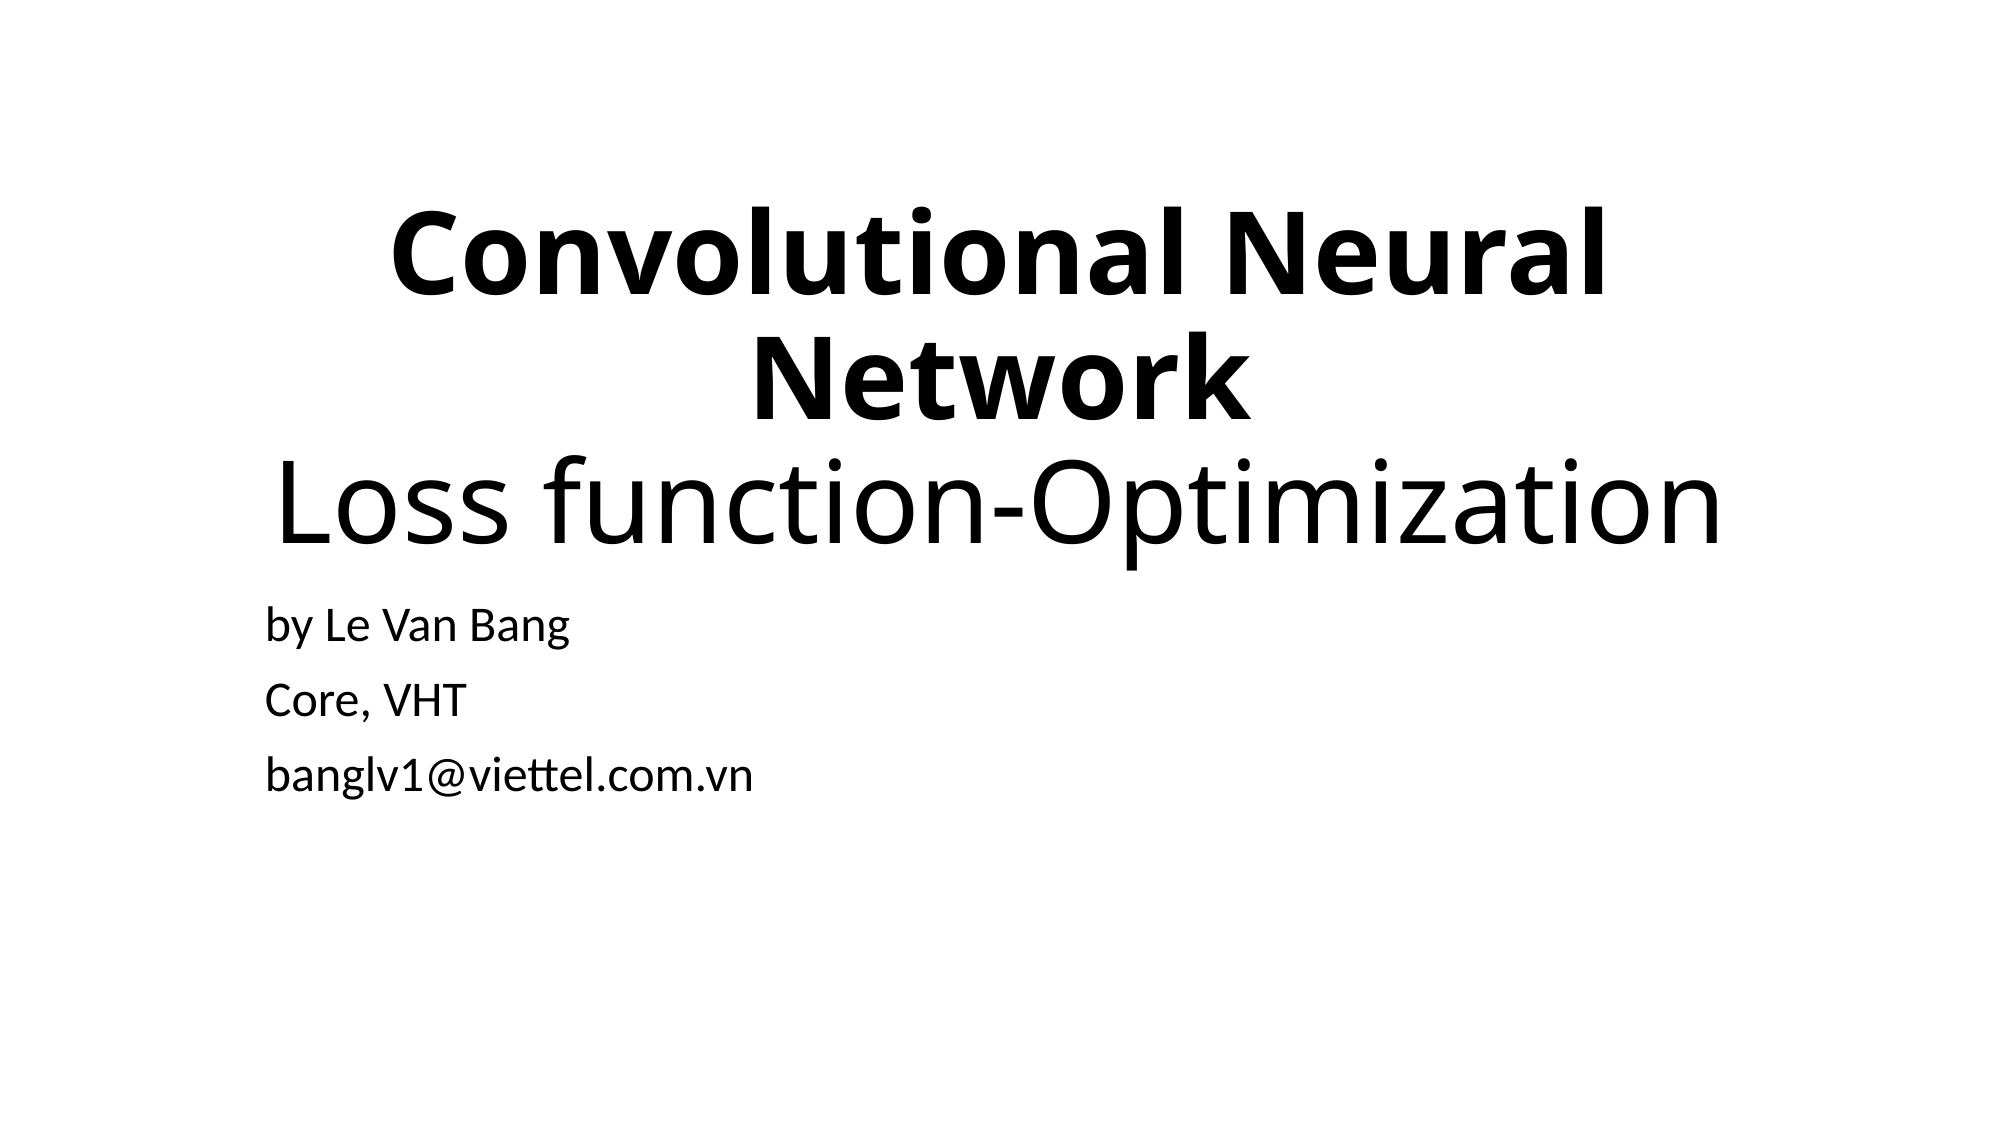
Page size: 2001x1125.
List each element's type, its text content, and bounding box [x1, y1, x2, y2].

title Convolutional Neural Network Loss function-Optimization [249, 184, 1750, 576]
subtitle by Le Van Bang Core, VHT banglv1@viettel.com.vn [249, 590, 1750, 863]
